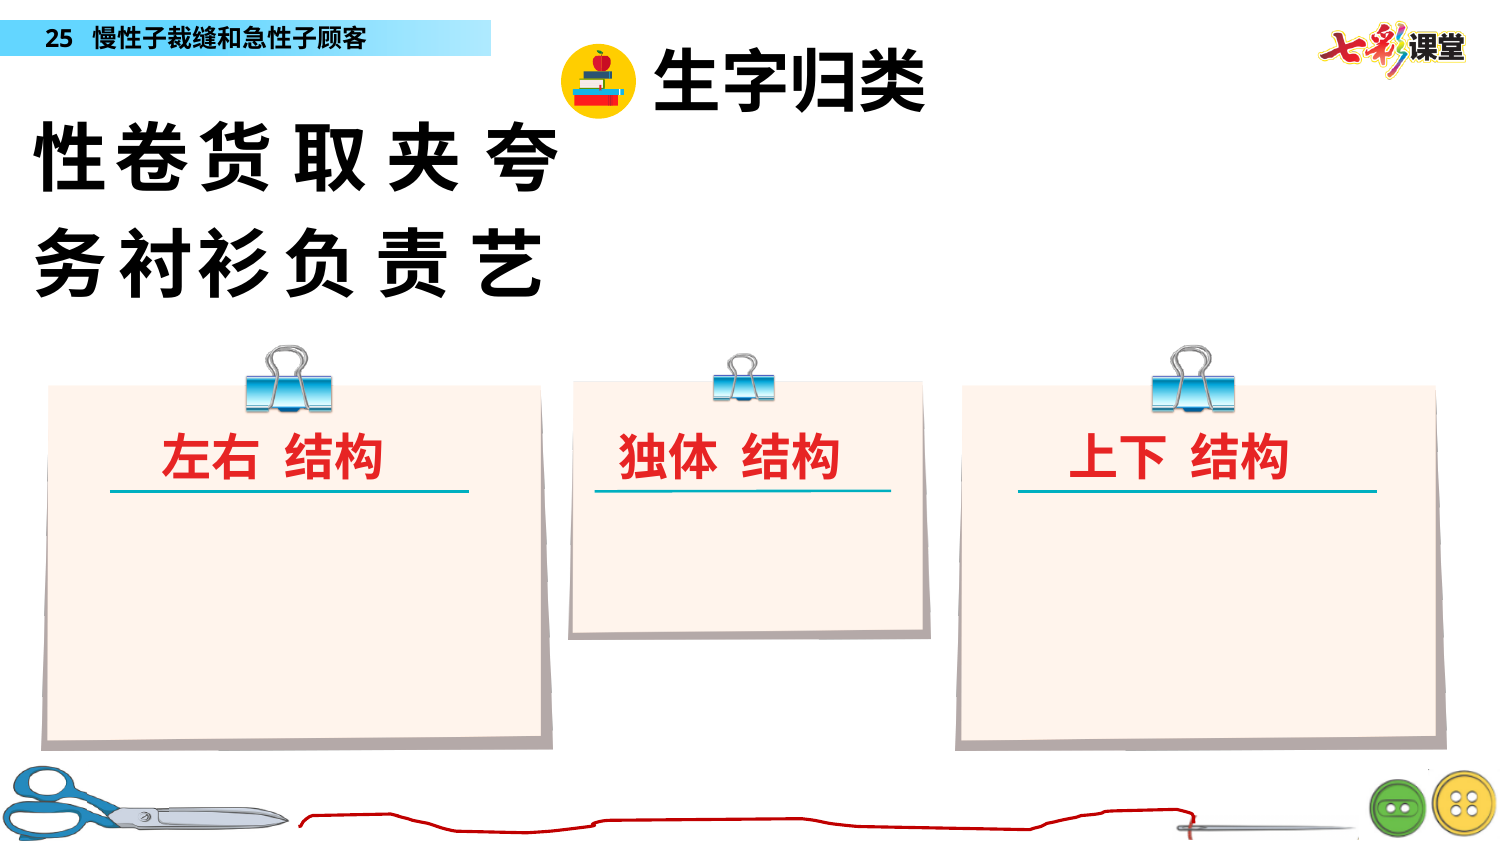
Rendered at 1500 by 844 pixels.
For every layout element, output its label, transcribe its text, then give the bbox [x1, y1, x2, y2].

picture [40, 338, 553, 751]
text_box 夸 [469, 102, 585, 208]
text_box 责 [360, 209, 454, 314]
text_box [560, 43, 637, 119]
text_box 夹 [371, 103, 488, 209]
picture [955, 338, 1448, 751]
text_box 艺 [454, 209, 570, 315]
text_box 性 [17, 102, 133, 208]
text_box 货 [183, 103, 299, 209]
text_box 负 [268, 209, 360, 314]
picture [1365, 769, 1500, 839]
text_box 务 [17, 208, 133, 314]
text_box 衬 [103, 209, 183, 314]
picture [1316, 20, 1468, 80]
text_box 卷 [100, 103, 183, 209]
text_box 取 [277, 102, 393, 208]
text_box 生字归类 [641, 32, 959, 126]
text_box 衫 [183, 209, 268, 314]
picture [568, 348, 931, 641]
picture [0, 764, 290, 844]
picture [1173, 816, 1358, 839]
